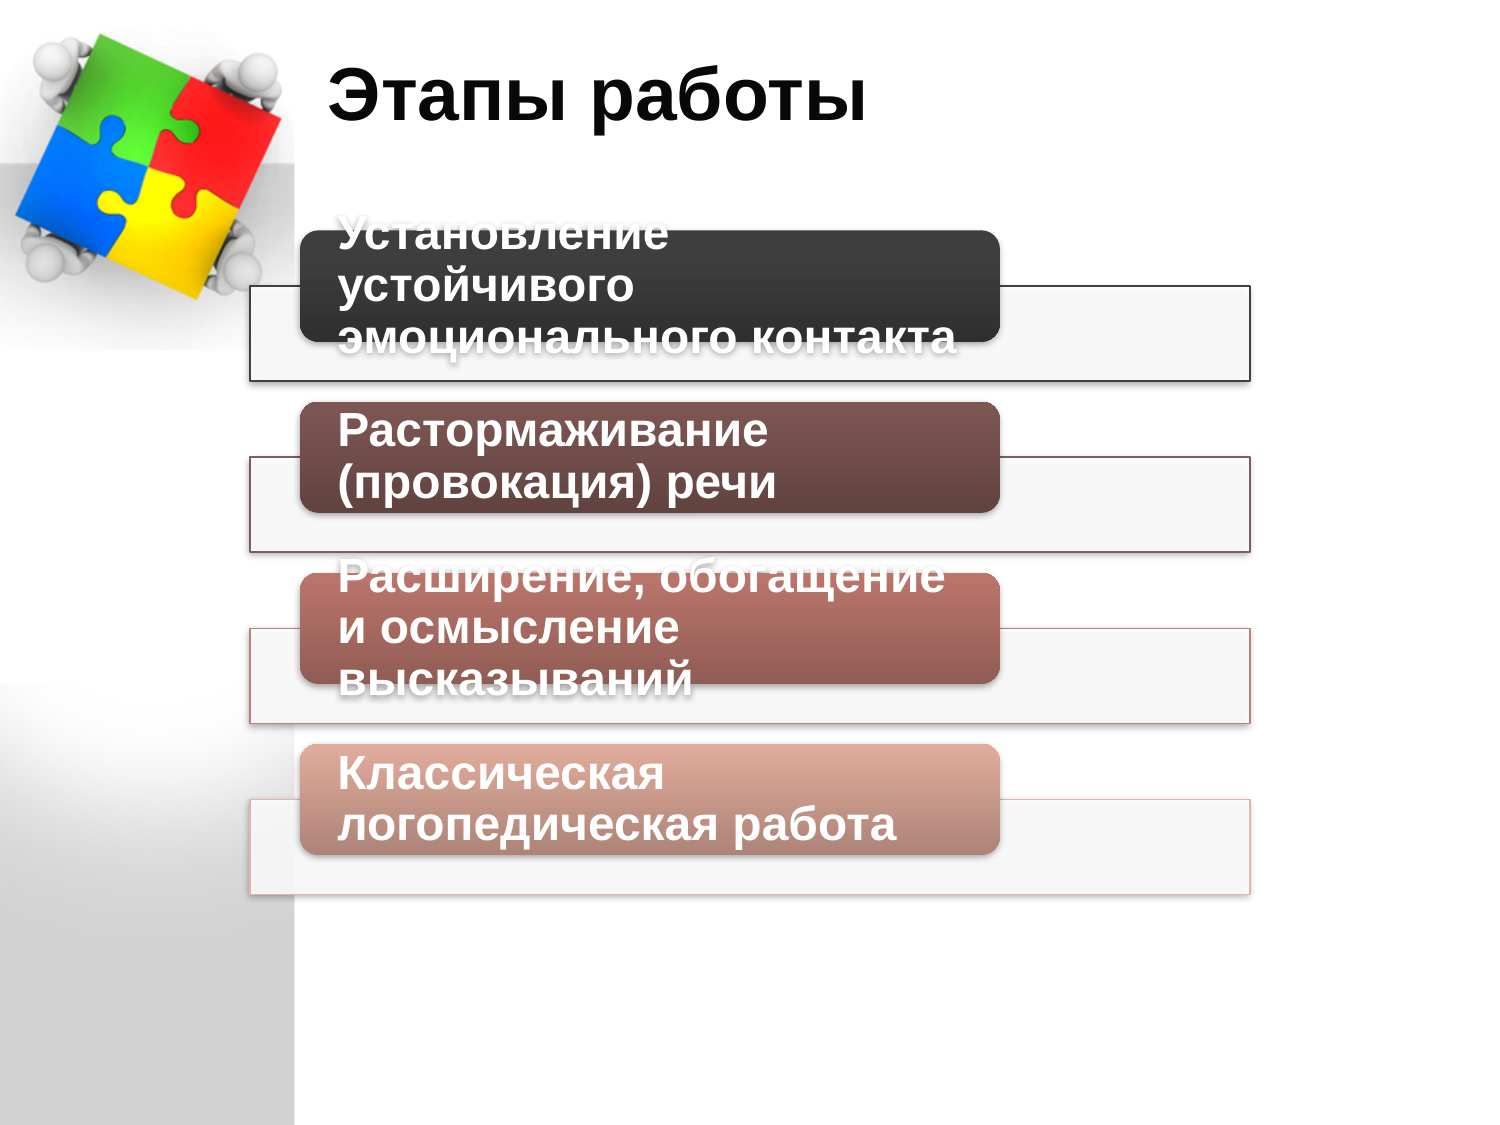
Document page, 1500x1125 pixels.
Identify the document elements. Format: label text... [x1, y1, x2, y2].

title Этапы работы [312, 30, 1483, 150]
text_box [249, 228, 1251, 897]
picture [0, 0, 1500, 1125]
